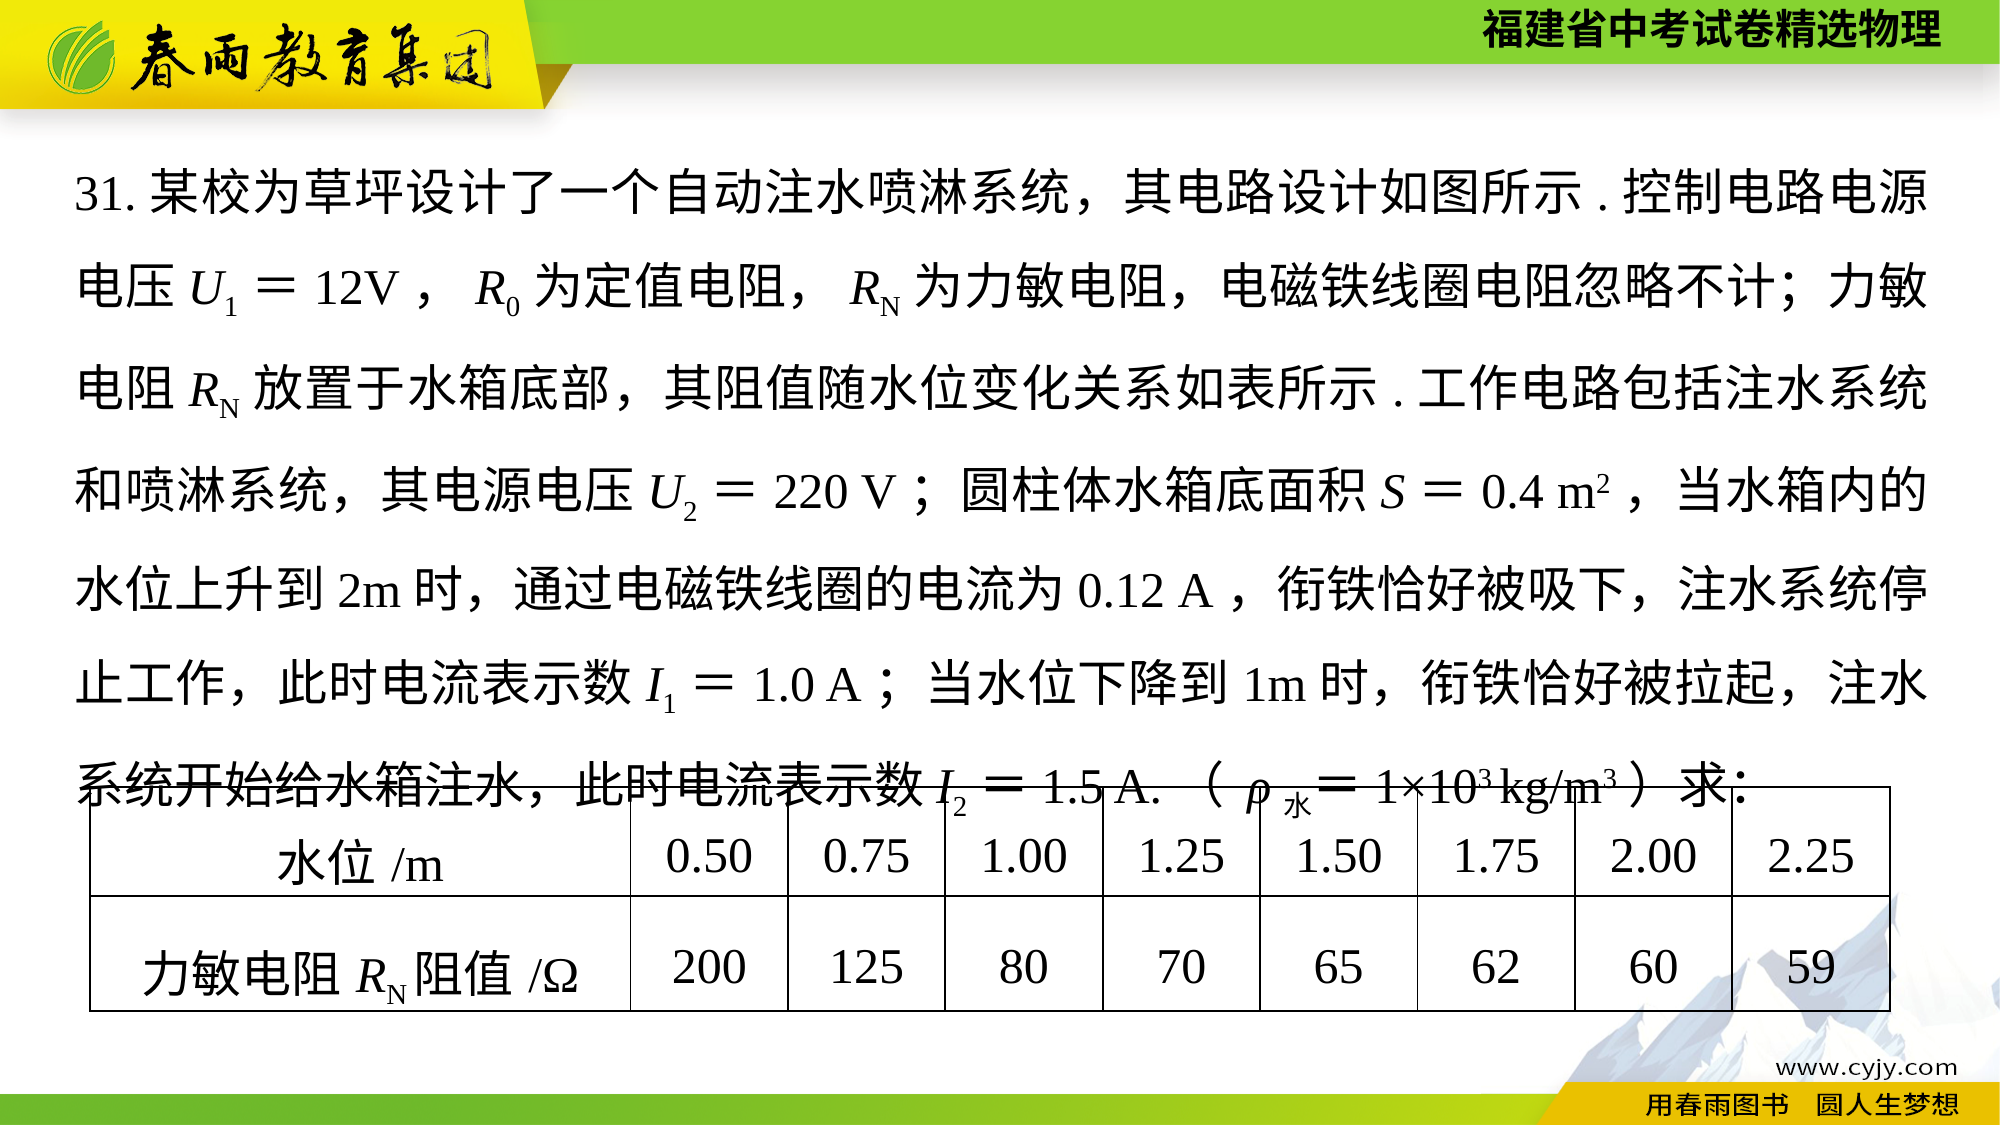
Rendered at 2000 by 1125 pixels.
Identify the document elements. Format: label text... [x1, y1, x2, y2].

table_header 1.00 [946, 788, 1102, 895]
table_header 1.75 [1418, 788, 1574, 895]
picture [0, 0, 2000, 1125]
table_cell 力敏电阻RN阻值/Ω [91, 897, 630, 1010]
table_cell 59 [1733, 897, 1889, 1010]
table_cell 80 [946, 897, 1102, 1010]
table_cell 70 [1104, 897, 1259, 1010]
table_header 1.50 [1261, 788, 1417, 895]
table_header 水位/m [91, 788, 630, 895]
table_cell 200 [631, 897, 787, 1010]
table_header 0.50 [631, 788, 787, 895]
table_cell 62 [1418, 897, 1574, 1010]
table_header 2.00 [1576, 788, 1731, 895]
table_header 0.75 [789, 788, 944, 895]
table_cell 125 [789, 897, 944, 1010]
table_header 2.25 [1733, 788, 1889, 895]
list 31.某校为草坪设计了一个自动注水喷淋系统，其电路设计如图所示.控制电路电源电压U1＝12V，R0为定值电阻，RN为力敏电阻，电磁铁线圈电阻忽略不计；力敏电阻RN放置于水箱底部，其阻值随水位变化关系如表所示.工作电路包括注水系统和喷淋系统，其电源电压U2＝220 V；圆柱体水箱底面积S＝0.4 m2，当水箱内的水位上升到2m时，通过电磁铁线圈的电流为0.12 A，衔铁恰好被吸下，注水系统停止工作，此时电流表示数I1＝1.0 A；当水位下降到1m时，衔铁恰好被拉起，注水系统开始给水箱注水，此时电流表示数I2＝1.5 A.（ ρ水＝1×103 kg/m3）求： [59, 122, 1944, 763]
table_cell 60 [1576, 897, 1731, 1010]
table_header 1.25 [1104, 788, 1259, 895]
table_cell 65 [1261, 897, 1417, 1010]
